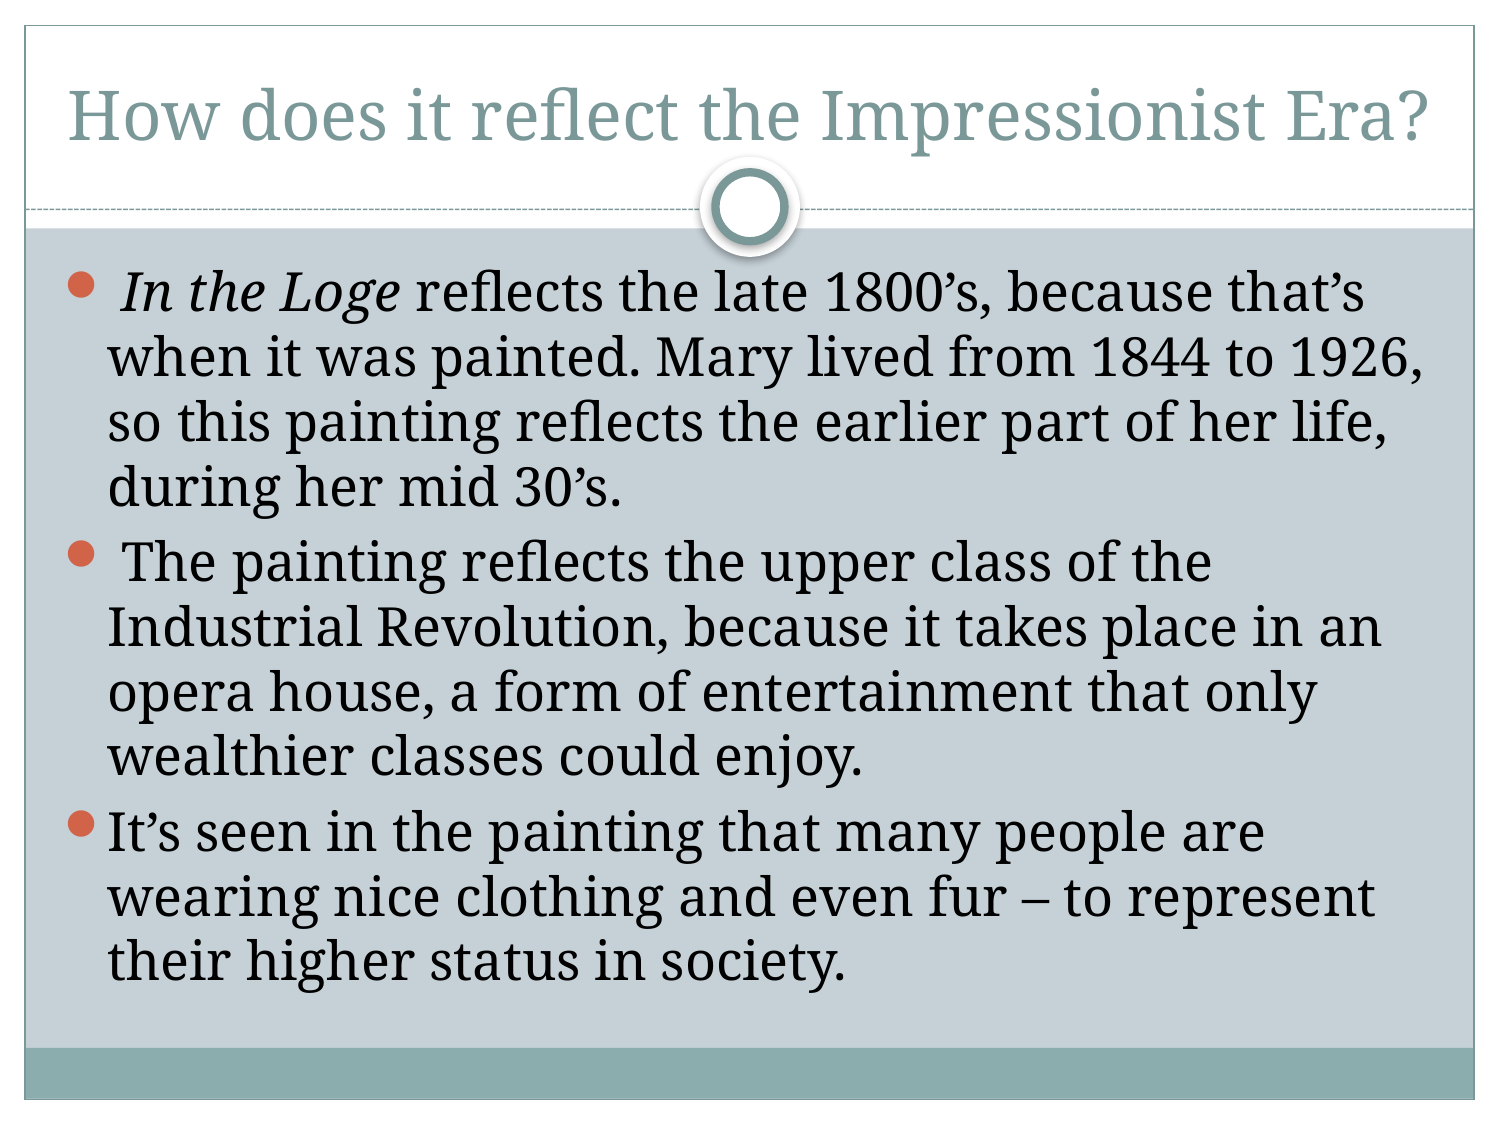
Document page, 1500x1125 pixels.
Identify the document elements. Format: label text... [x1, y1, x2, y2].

list In the Loge reflects the late 1800’s, because that’s when it was painted. Mary lived from 1844 to 1926, so this painting reflects the earlier part of her life, during her mid 30’s. The painting reflects the upper class of the Industrial Revolution, because it takes place in an opera house, a form of entertainment that only wealthier classes could enjoy. It’s seen in the painting that many people are wearing nice clothing and even fur – to represent their higher status in society. [49, 250, 1445, 1001]
title How does it reflect the Impressionist Era? [49, 37, 1450, 162]
